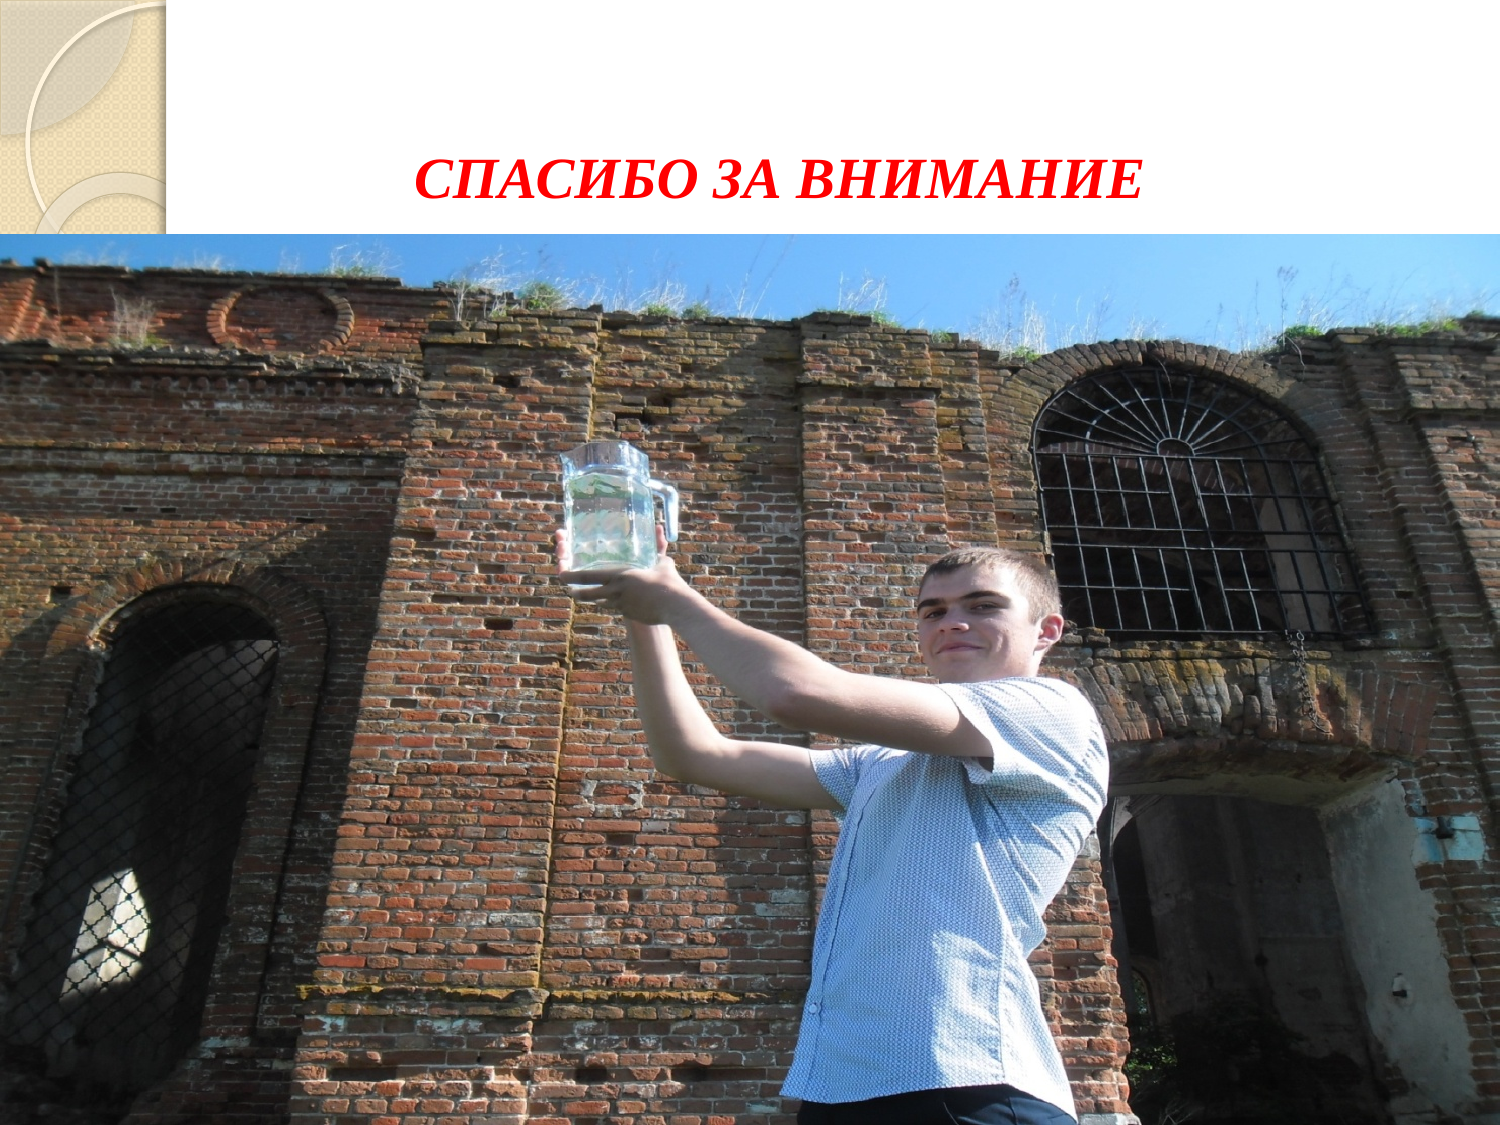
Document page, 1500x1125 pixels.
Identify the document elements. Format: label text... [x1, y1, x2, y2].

picture [0, 234, 1500, 1125]
title СПАСИБО ЗА ВНИМАНИЕ [93, 45, 1466, 230]
